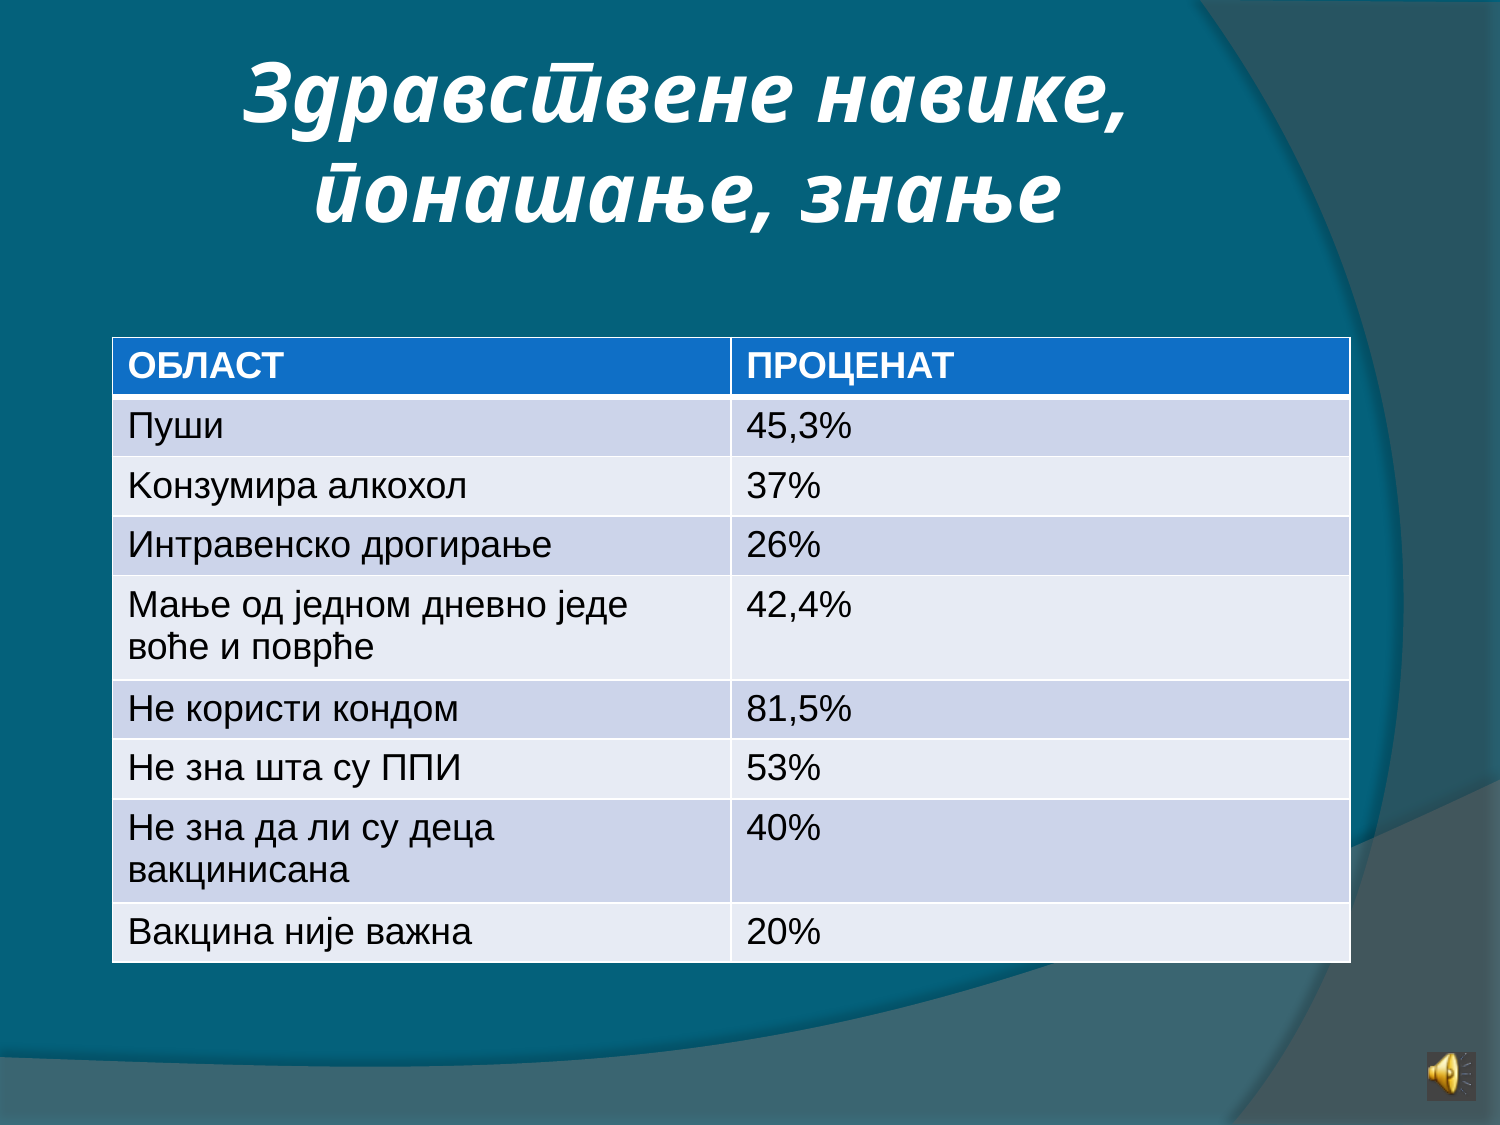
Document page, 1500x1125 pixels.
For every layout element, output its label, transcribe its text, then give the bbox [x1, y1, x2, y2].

table_header ОБЛАСТ [113, 338, 730, 394]
table_cell 45,3% [732, 400, 1349, 456]
title Здравствене навике, понашање, знање [75, 45, 1300, 233]
table_cell 26% [732, 517, 1349, 575]
table_cell 40% [732, 800, 1349, 902]
table_cell Пуши [113, 400, 730, 456]
table_cell Интравенско дрогирање [113, 517, 730, 575]
picture [1426, 1051, 1477, 1102]
table_cell Не користи кондом [113, 681, 730, 738]
table_cell 53% [732, 740, 1349, 798]
table_cell Не зна да ли су деца вакцинисана [113, 800, 730, 902]
table_cell Не зна шта су ППИ [113, 740, 730, 798]
table_cell Мање од једном дневно једе воће и поврће [113, 576, 730, 679]
table_cell 81,5% [732, 681, 1349, 738]
table_cell Вакцина није важна [113, 904, 730, 961]
table_header ПРОЦЕНАТ [732, 338, 1349, 394]
table_cell 42,4% [732, 576, 1349, 679]
table_cell 20% [732, 904, 1349, 961]
table_cell 37% [732, 457, 1349, 515]
table_cell Kонзумира алкохол [113, 457, 730, 515]
